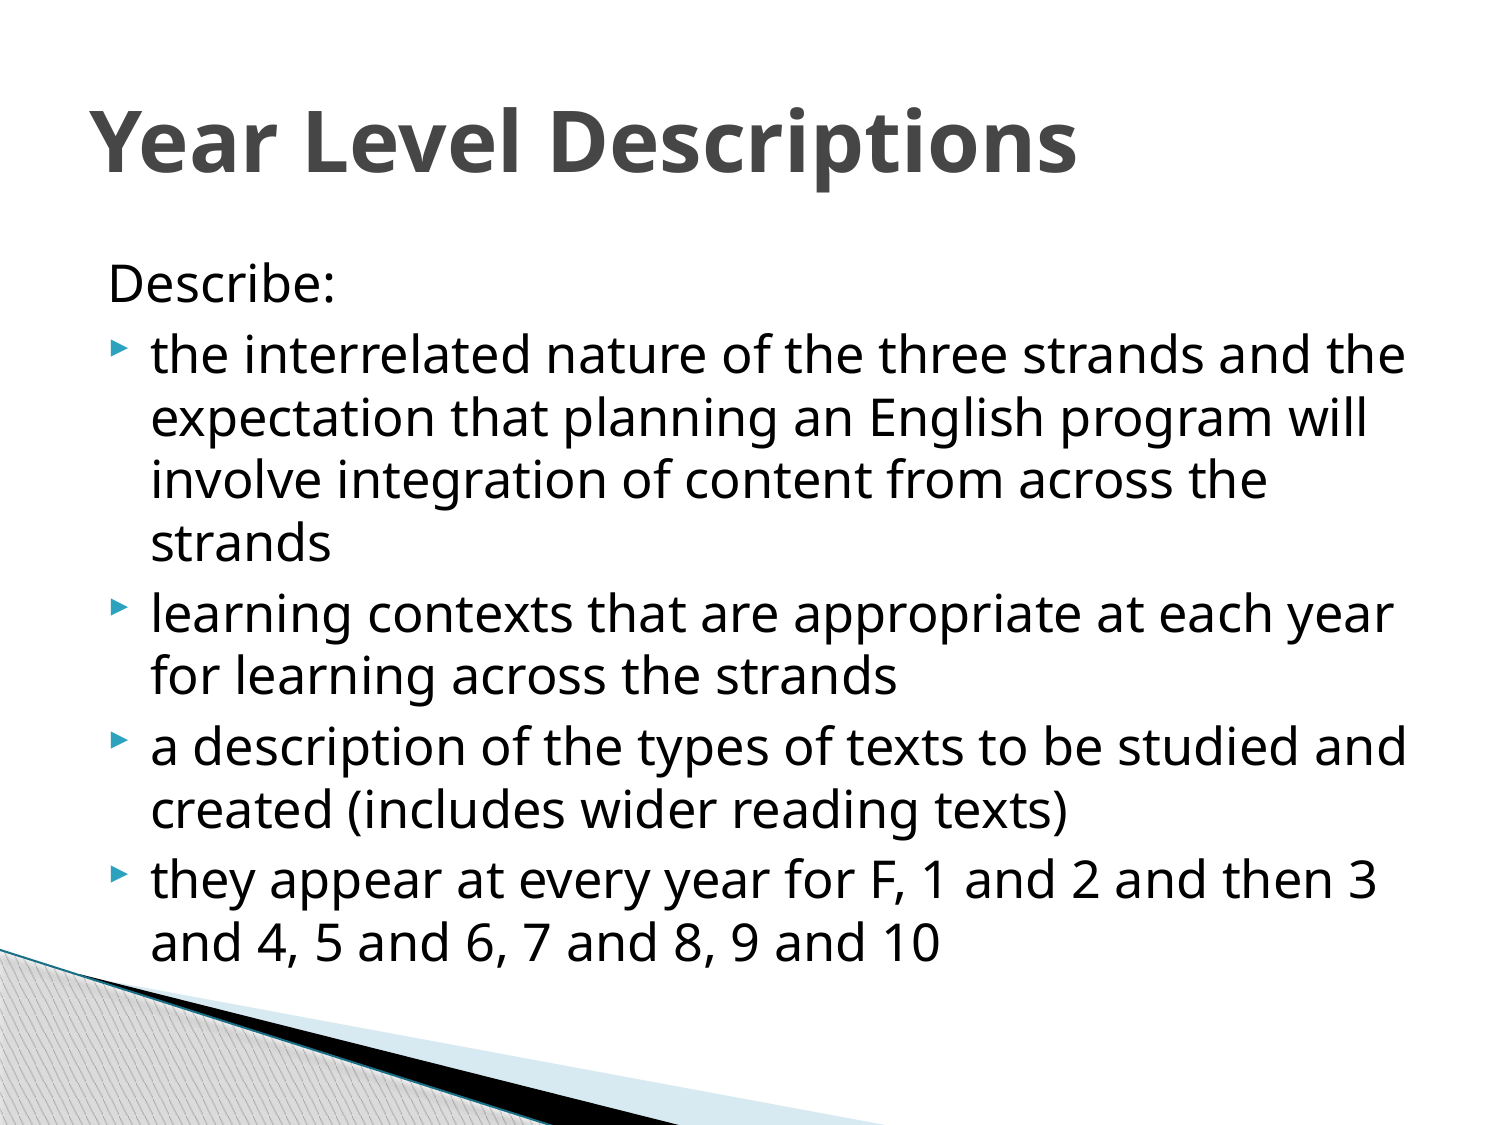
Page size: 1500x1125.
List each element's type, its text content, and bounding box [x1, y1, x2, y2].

list Describe: the interrelated nature of the three strands and the expectation that planning an English program will involve integration of content from across the strands learning contexts that are appropriate at each year for learning across the strands a description of the types of texts to be studied and created (includes wider reading texts) they appear at every year for F, 1 and 2 and then 3 and 4, 5 and 6, 7 and 8, 9 and 10 [75, 243, 1425, 986]
title Year Level Descriptions [75, 45, 1425, 233]
